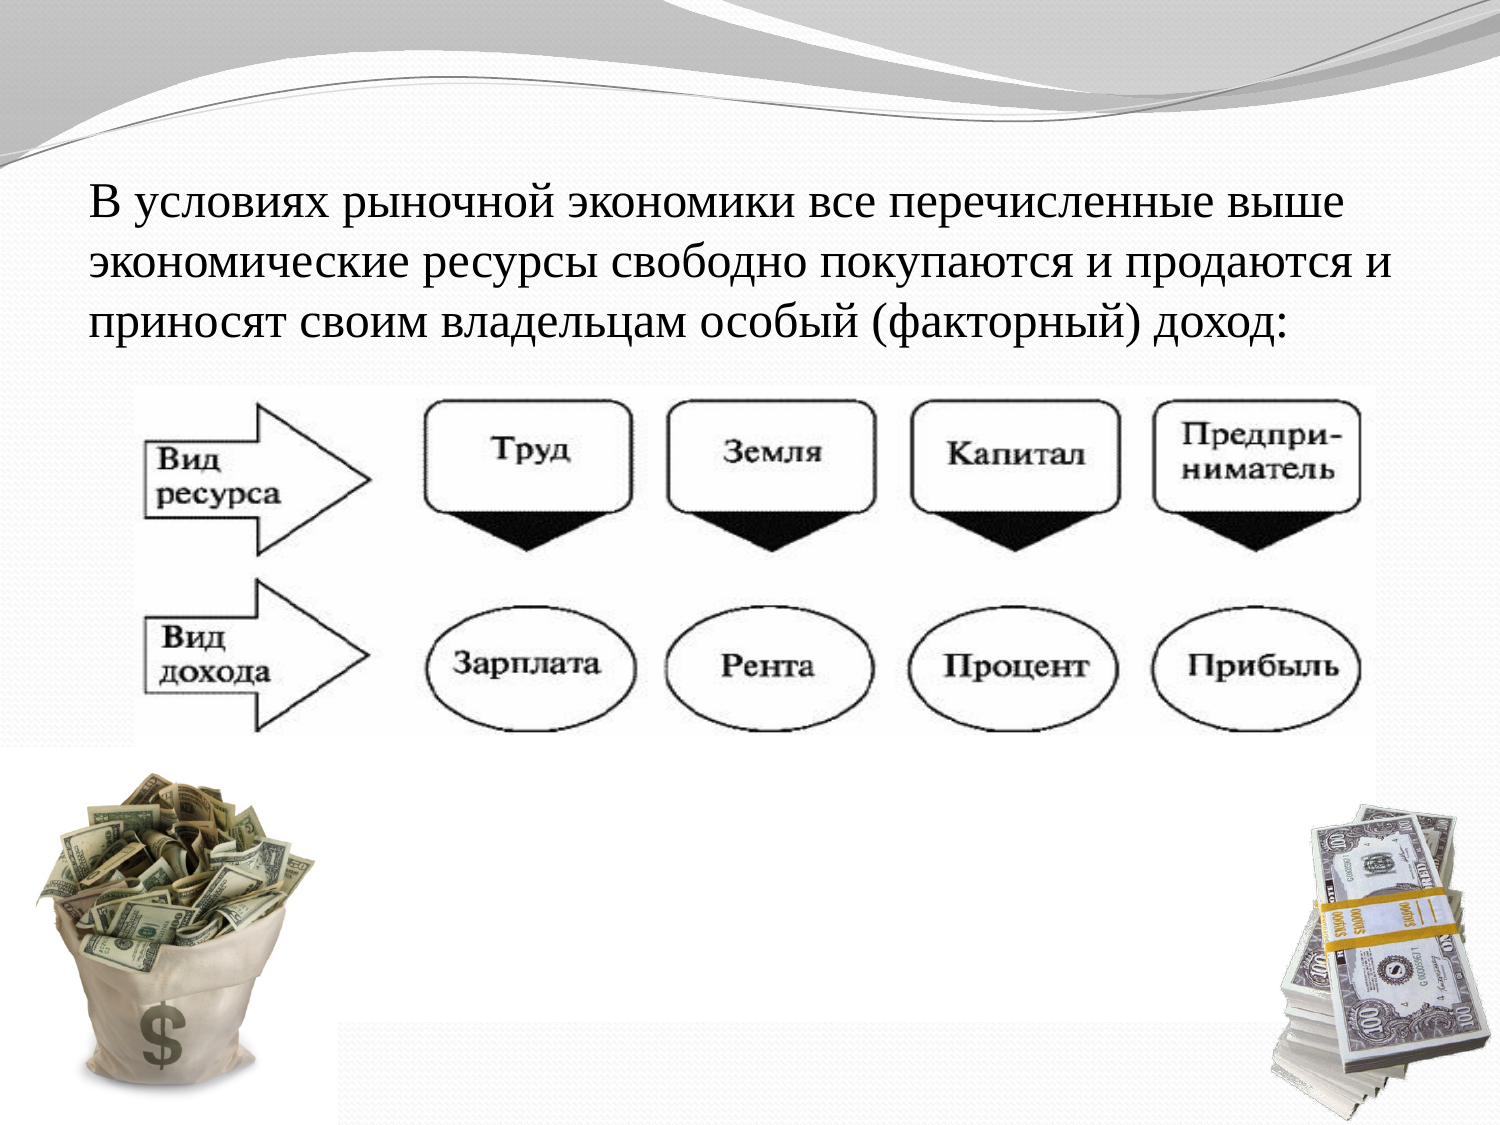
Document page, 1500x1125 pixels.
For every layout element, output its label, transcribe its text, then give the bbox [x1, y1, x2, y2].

title В условиях рыночной экономики все перечисленные выше экономические ресурсы свободно покупаются и продаются и приносят своим владельцам особый (факторный) доход: [88, 219, 1439, 408]
picture [0, 746, 338, 1125]
picture [1256, 800, 1500, 1125]
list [135, 385, 1377, 1022]
